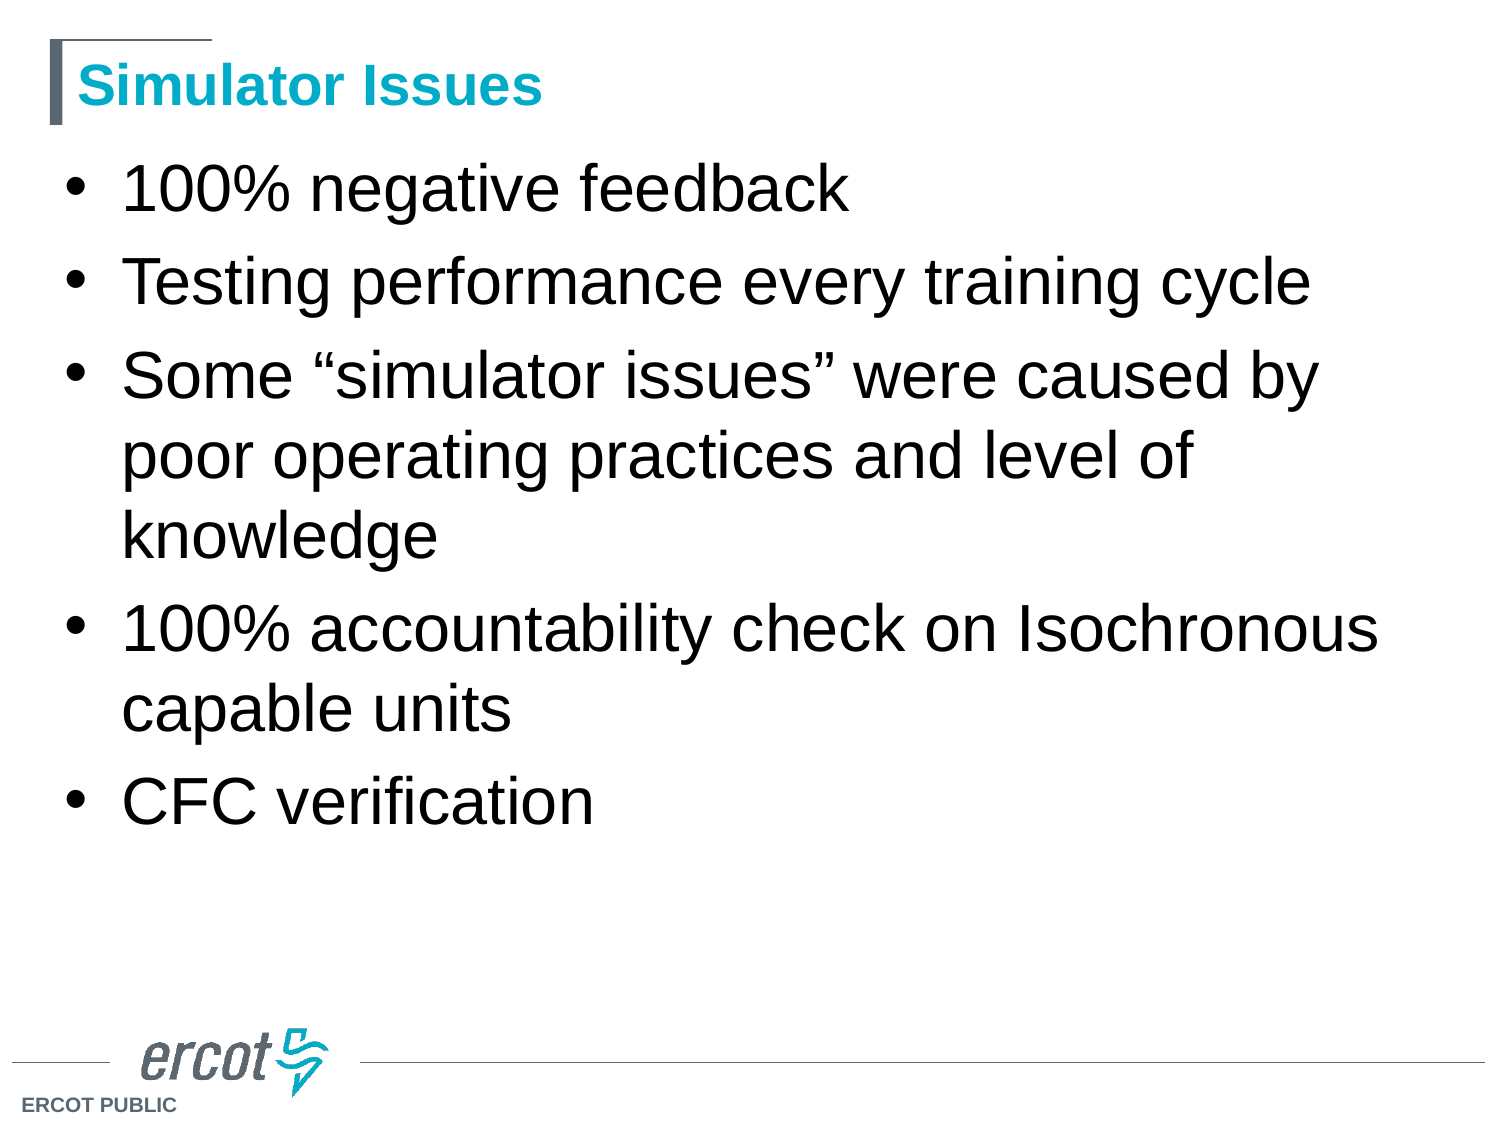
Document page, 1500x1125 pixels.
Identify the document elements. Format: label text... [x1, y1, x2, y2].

title Simulator Issues [62, 39, 1450, 137]
picture [137, 1024, 332, 1100]
list 100% negative feedback Testing performance every training cycle Some “simulator issues” were caused by poor operating practices and level of knowledge 100% accountability check on Isochronous capable units CFC verification [50, 137, 1450, 925]
